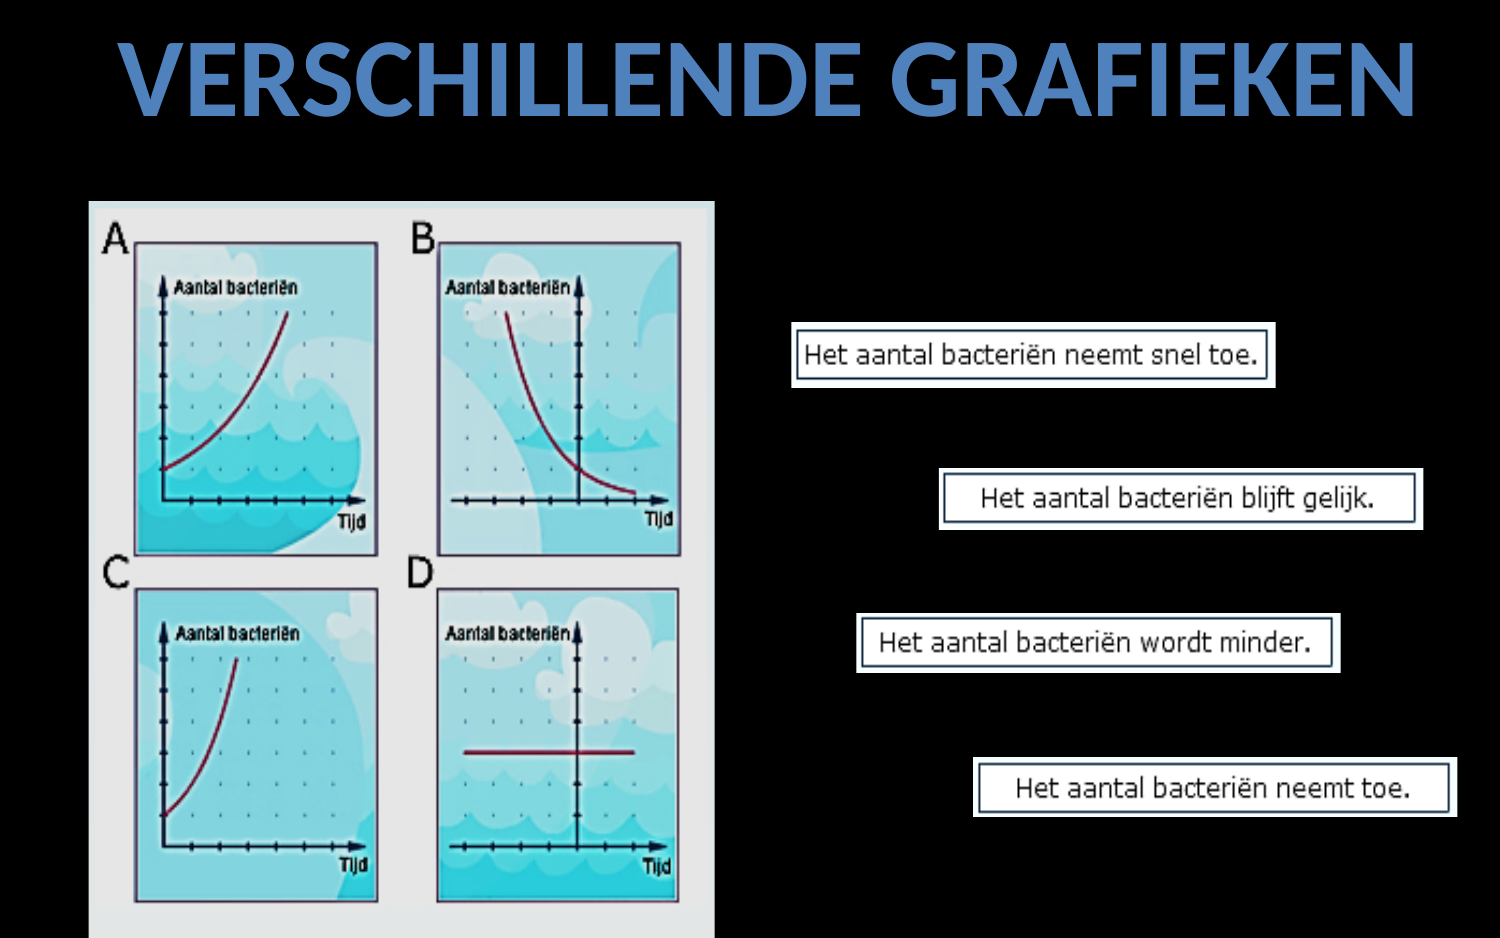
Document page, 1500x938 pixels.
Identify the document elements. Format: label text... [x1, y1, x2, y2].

picture [88, 201, 715, 938]
picture [972, 757, 1458, 818]
text_box Verschillende grafieken [102, 0, 1437, 147]
picture [938, 468, 1424, 530]
picture [791, 322, 1276, 388]
picture [856, 612, 1341, 673]
